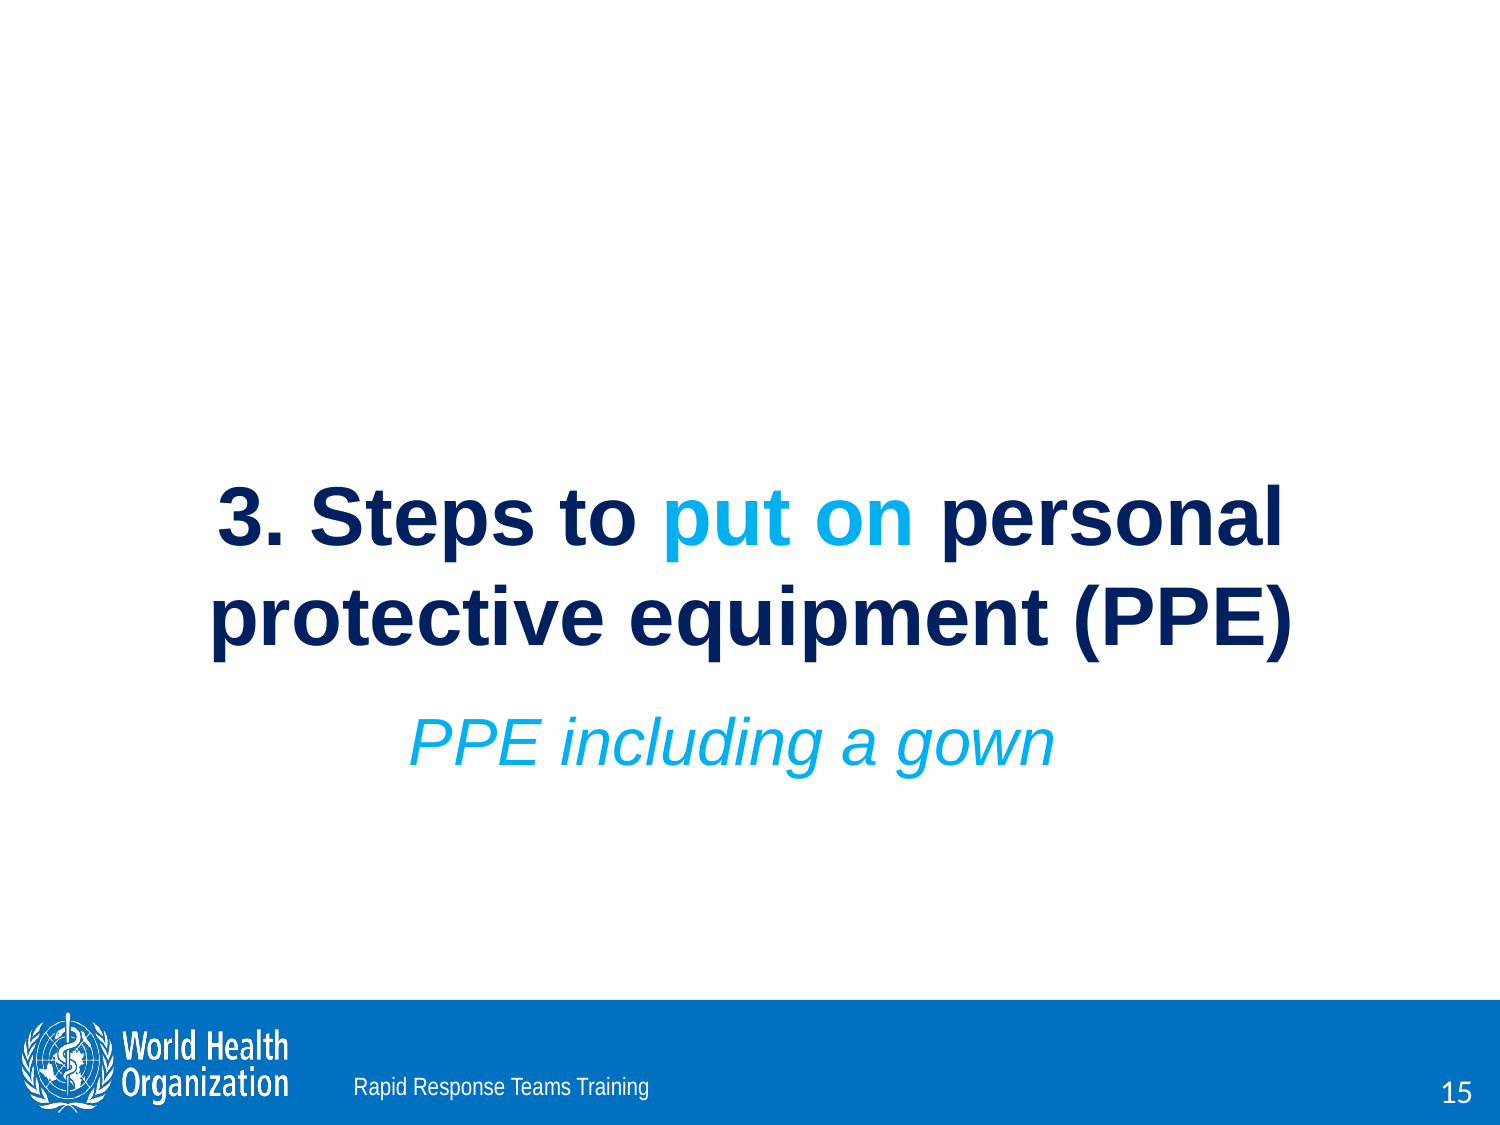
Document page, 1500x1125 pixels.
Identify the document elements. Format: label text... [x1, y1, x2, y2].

text_box PPE including a gown [393, 690, 1072, 786]
picture [21, 1012, 288, 1113]
title 3. Steps to put on personal protective equipment (PPE) [76, 468, 1427, 657]
